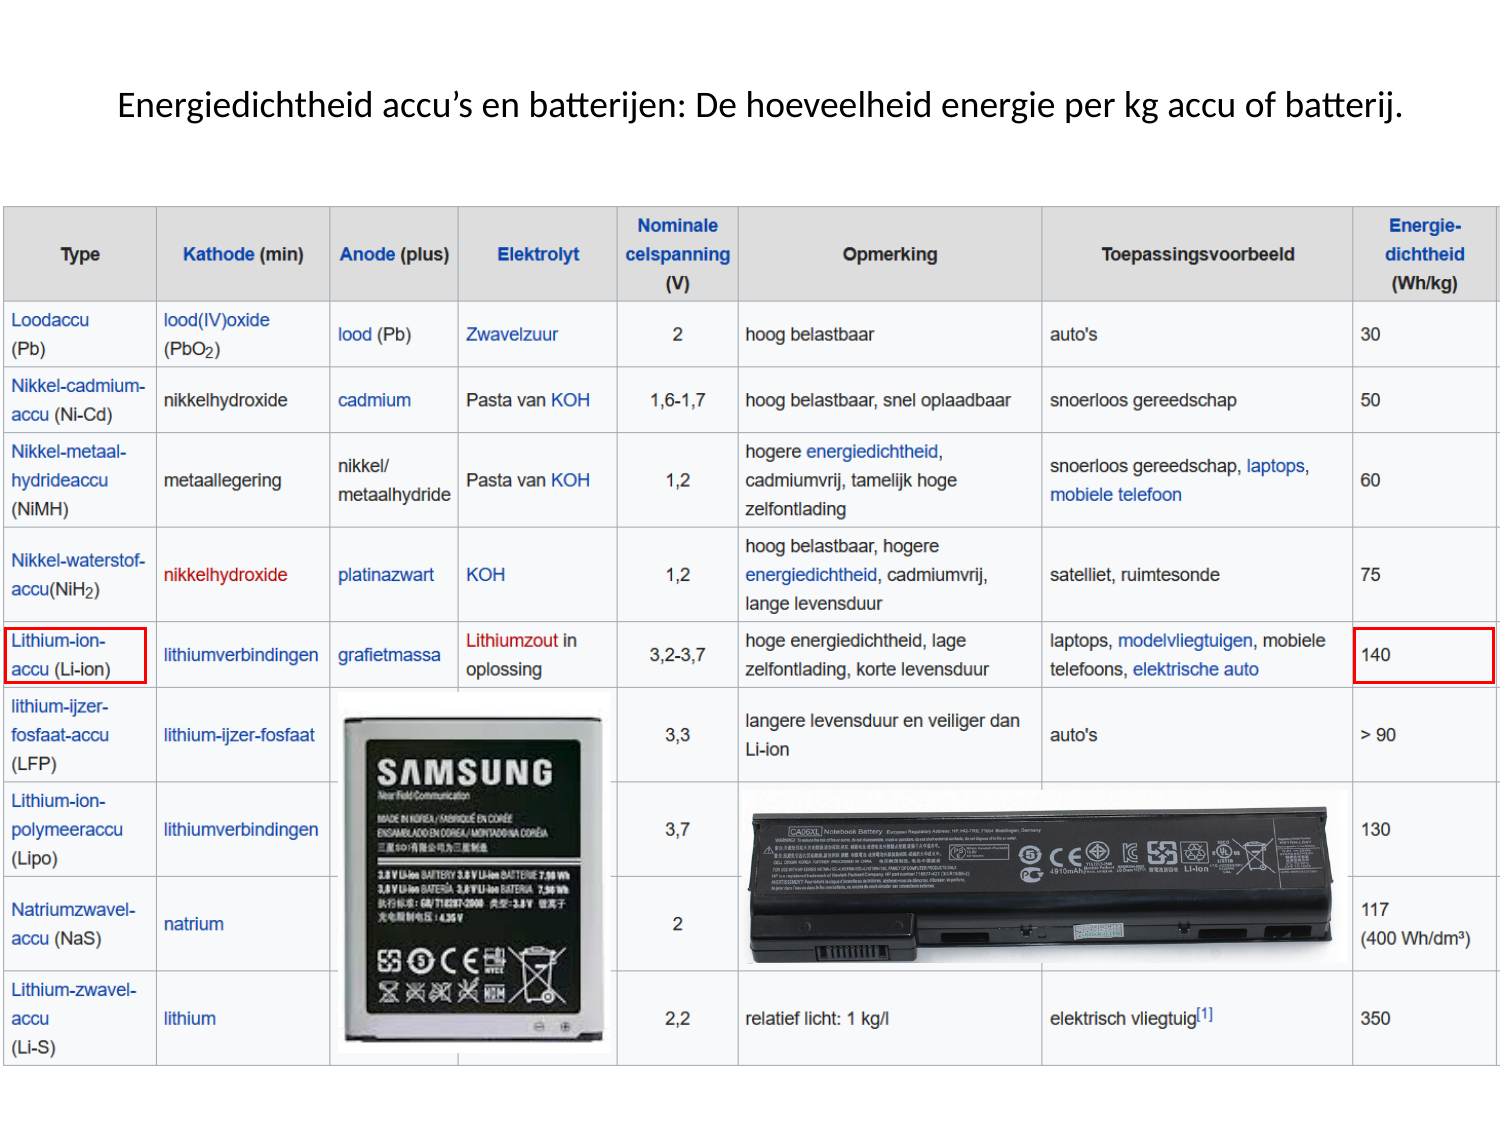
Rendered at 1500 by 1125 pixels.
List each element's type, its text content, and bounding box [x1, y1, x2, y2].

picture [0, 202, 1500, 1069]
text_box Energiedichtheid accu’s en batterijen: De hoeveelheid energie per kg accu of batterij. [102, 72, 1421, 133]
